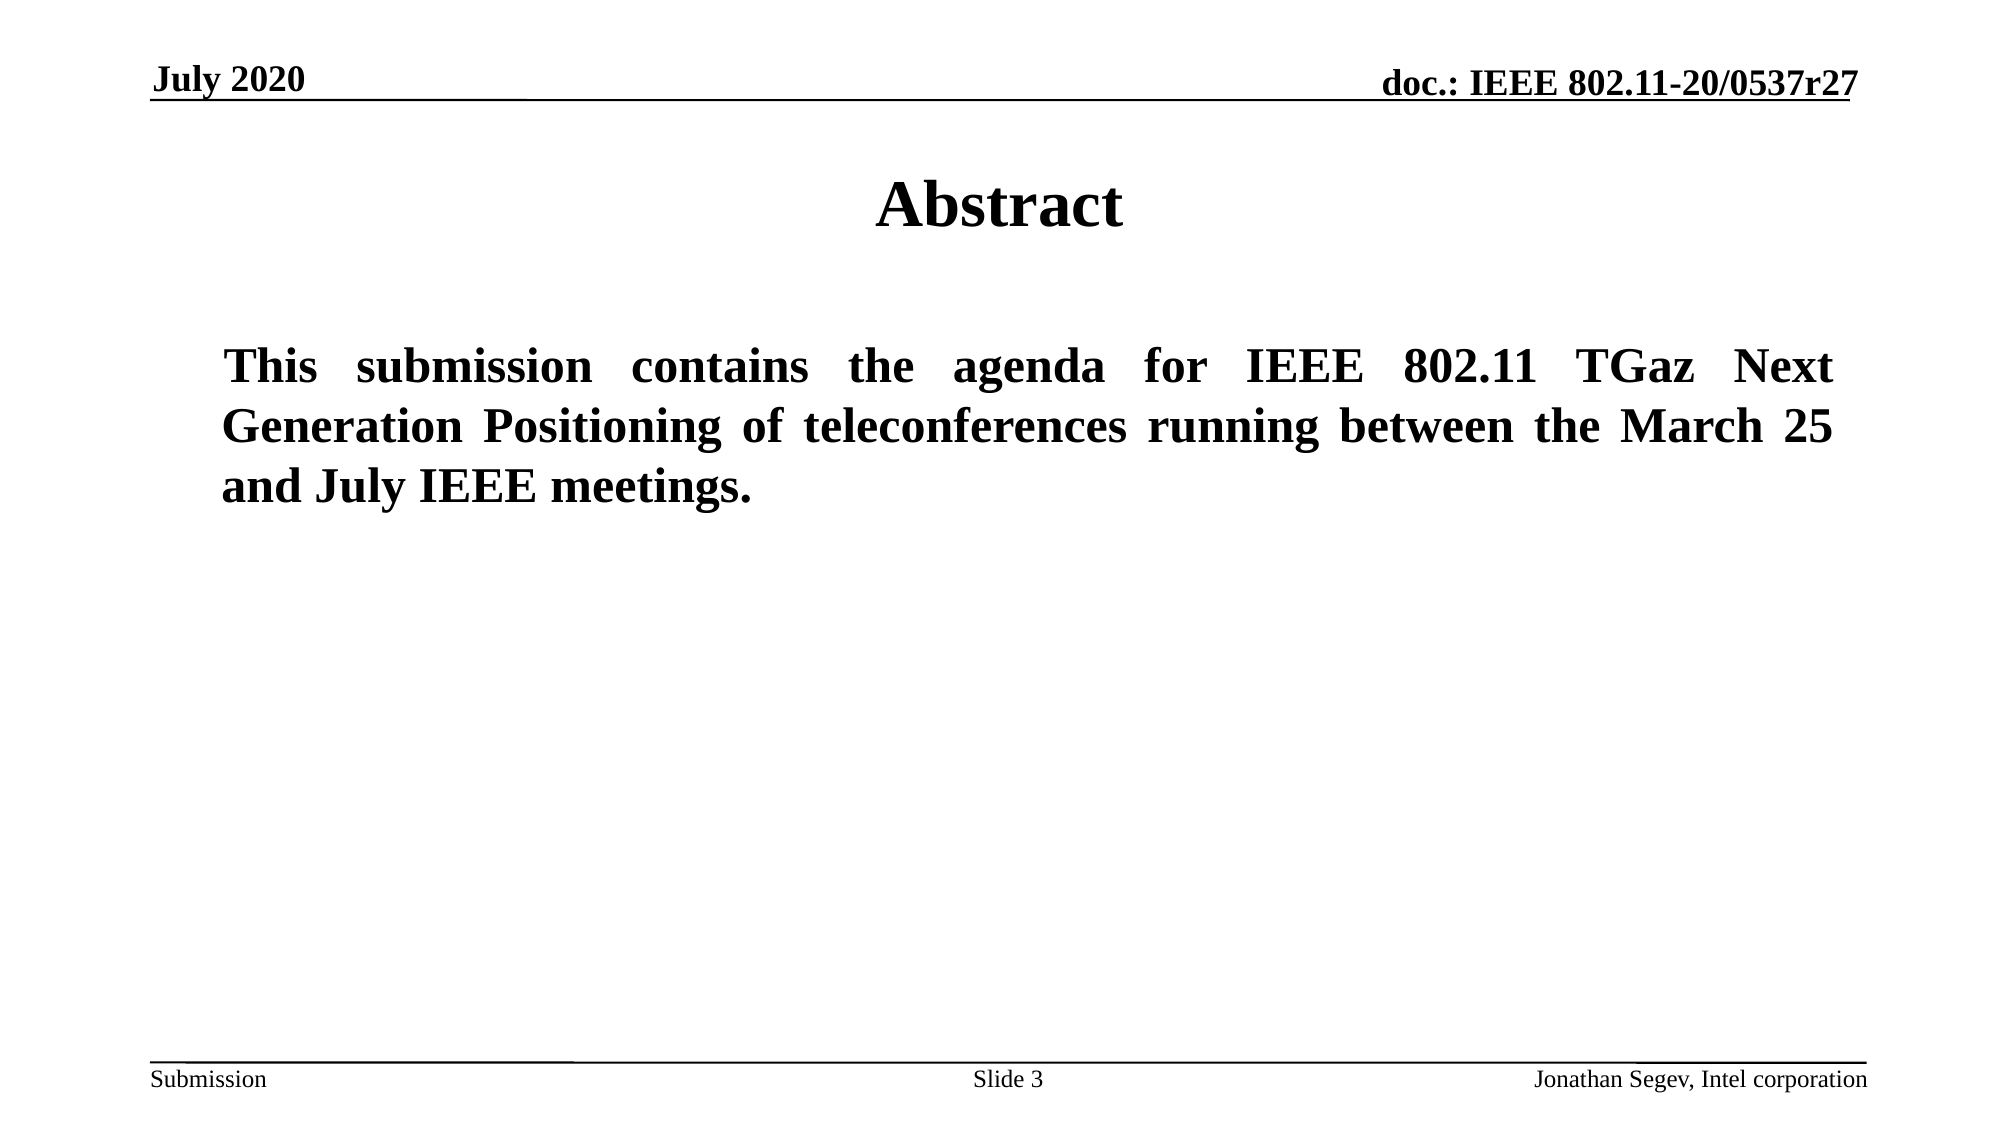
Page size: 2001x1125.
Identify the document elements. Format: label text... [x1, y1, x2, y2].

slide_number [152, 54, 563, 100]
slide_number Slide 3 [950, 1061, 1067, 1123]
list This submission contains the agenda for IEEE 802.11 TGaz Next Generation Positioning of teleconferences running between the March 25 and July IEEE meetings. [149, 324, 1850, 1000]
title Abstract [149, 112, 1850, 288]
footer Jonathan Segev, Intel corporation [1171, 1061, 1869, 1093]
